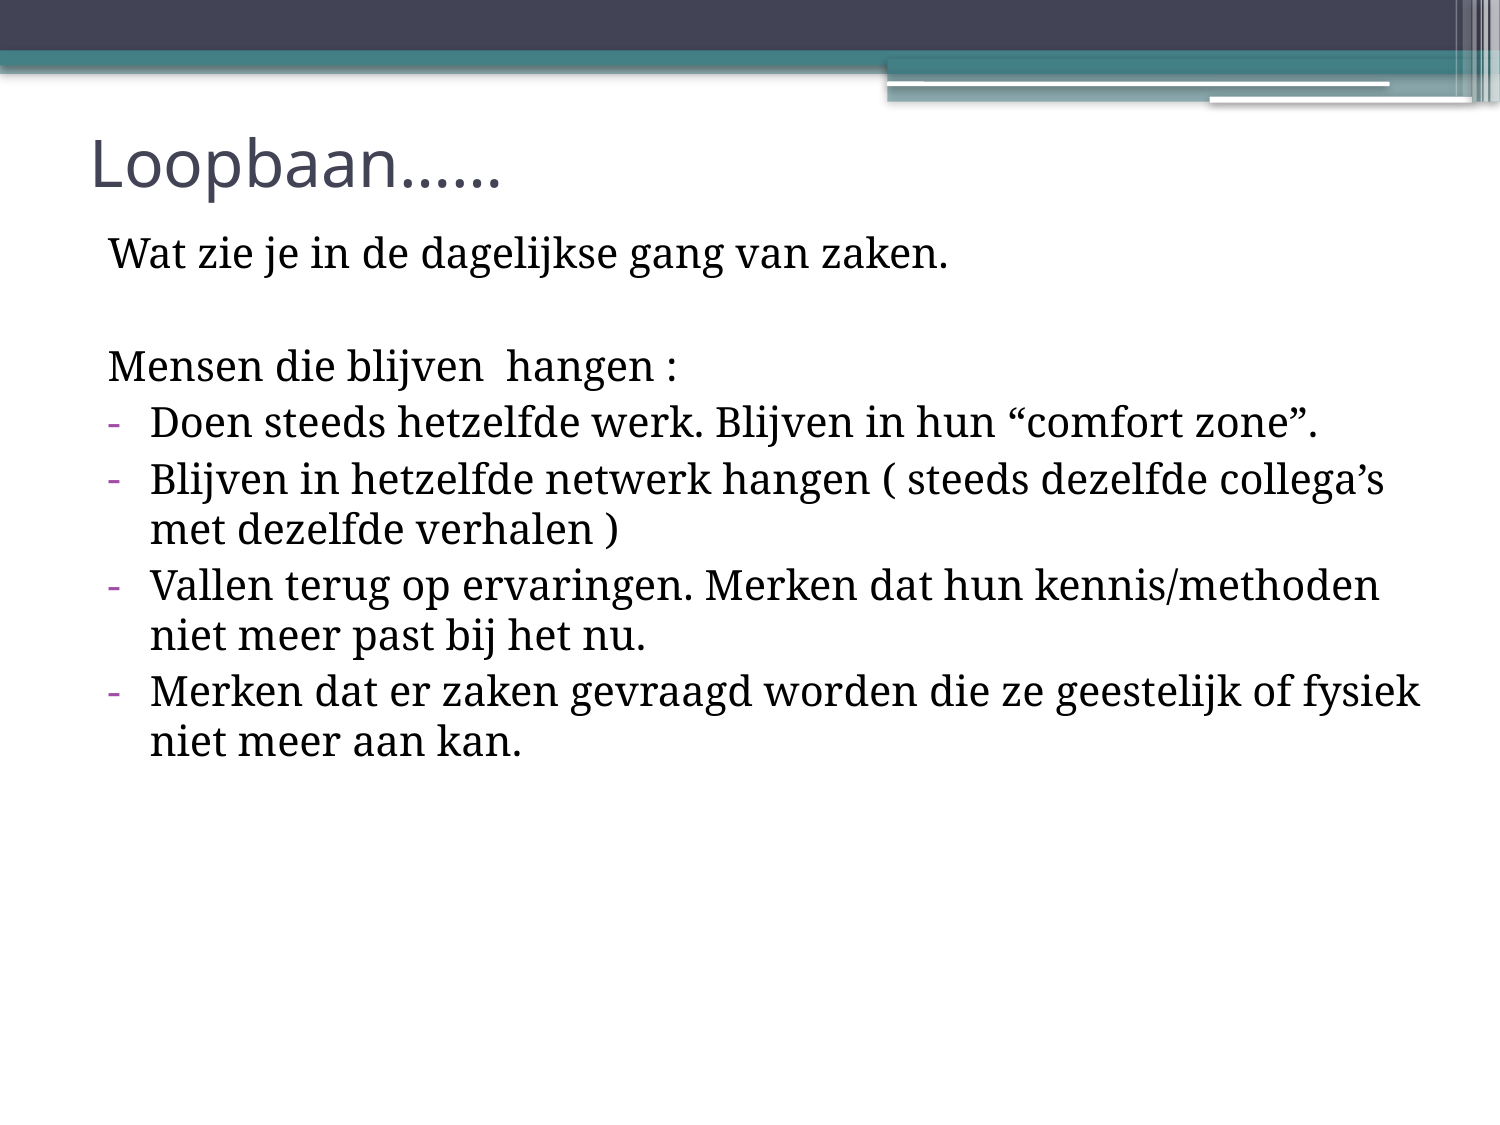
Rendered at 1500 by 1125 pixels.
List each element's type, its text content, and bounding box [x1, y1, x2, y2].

list Wat zie je in de dagelijkse gang van zaken. Mensen die blijven hangen : Doen steeds hetzelfde werk. Blijven in hun “comfort zone”. Blijven in hetzelfde netwerk hangen ( steeds dezelfde collega’s met dezelfde verhalen ) Vallen terug op ervaringen. Merken dat hun kennis/methoden niet meer past bij het nu. Merken dat er zaken gevraagd worden die ze geestelijk of fysiek niet meer aan kan. [75, 219, 1447, 1079]
title Loopbaan…… [75, 113, 1425, 209]
